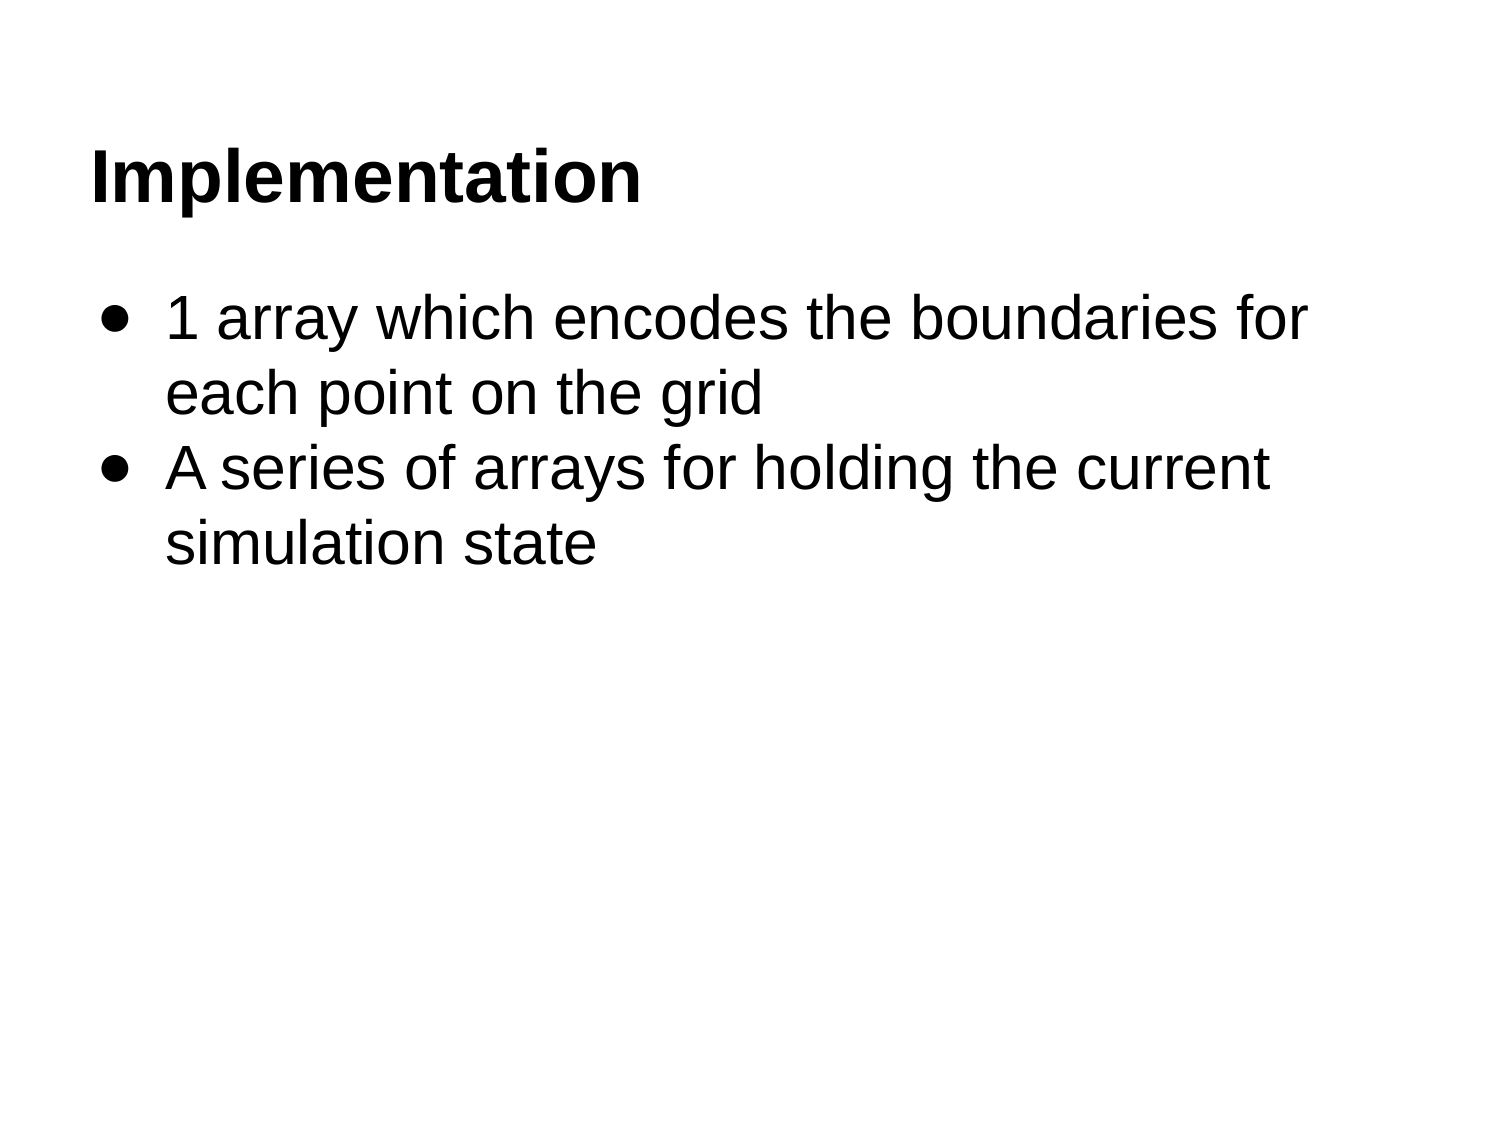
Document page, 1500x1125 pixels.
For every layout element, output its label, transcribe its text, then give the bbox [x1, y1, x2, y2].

list 1 array which encodes the boundaries for each point on the grid A series of arrays for holding the current simulation state [75, 262, 1425, 1078]
title Implementation [75, 45, 1425, 233]
